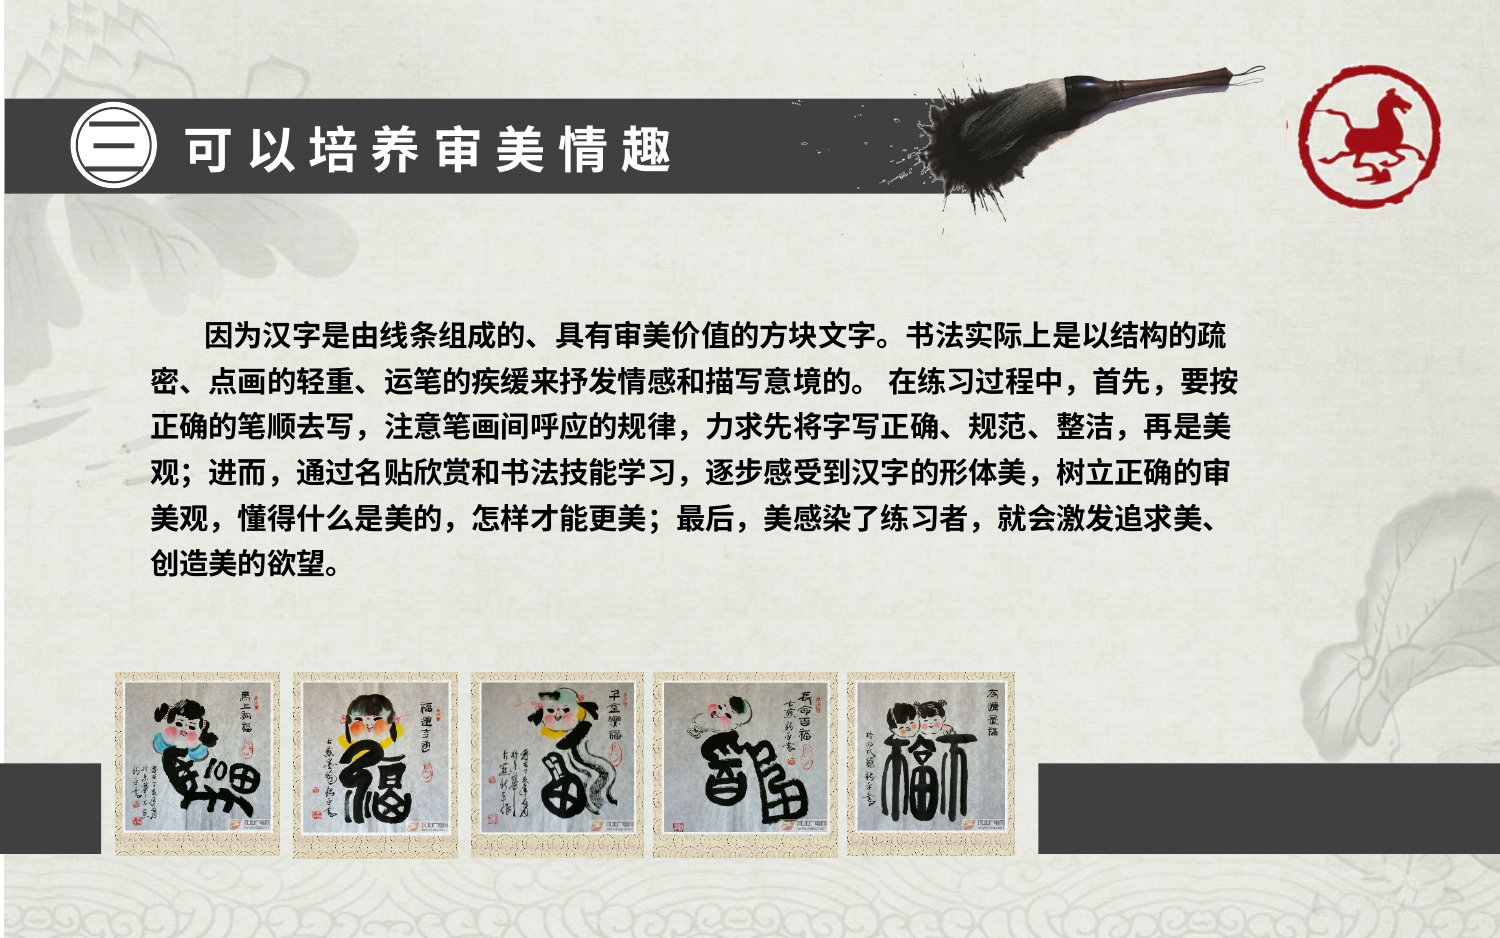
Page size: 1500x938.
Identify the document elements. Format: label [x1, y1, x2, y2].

text_box [0, 762, 4, 855]
picture [4, 0, 1500, 938]
